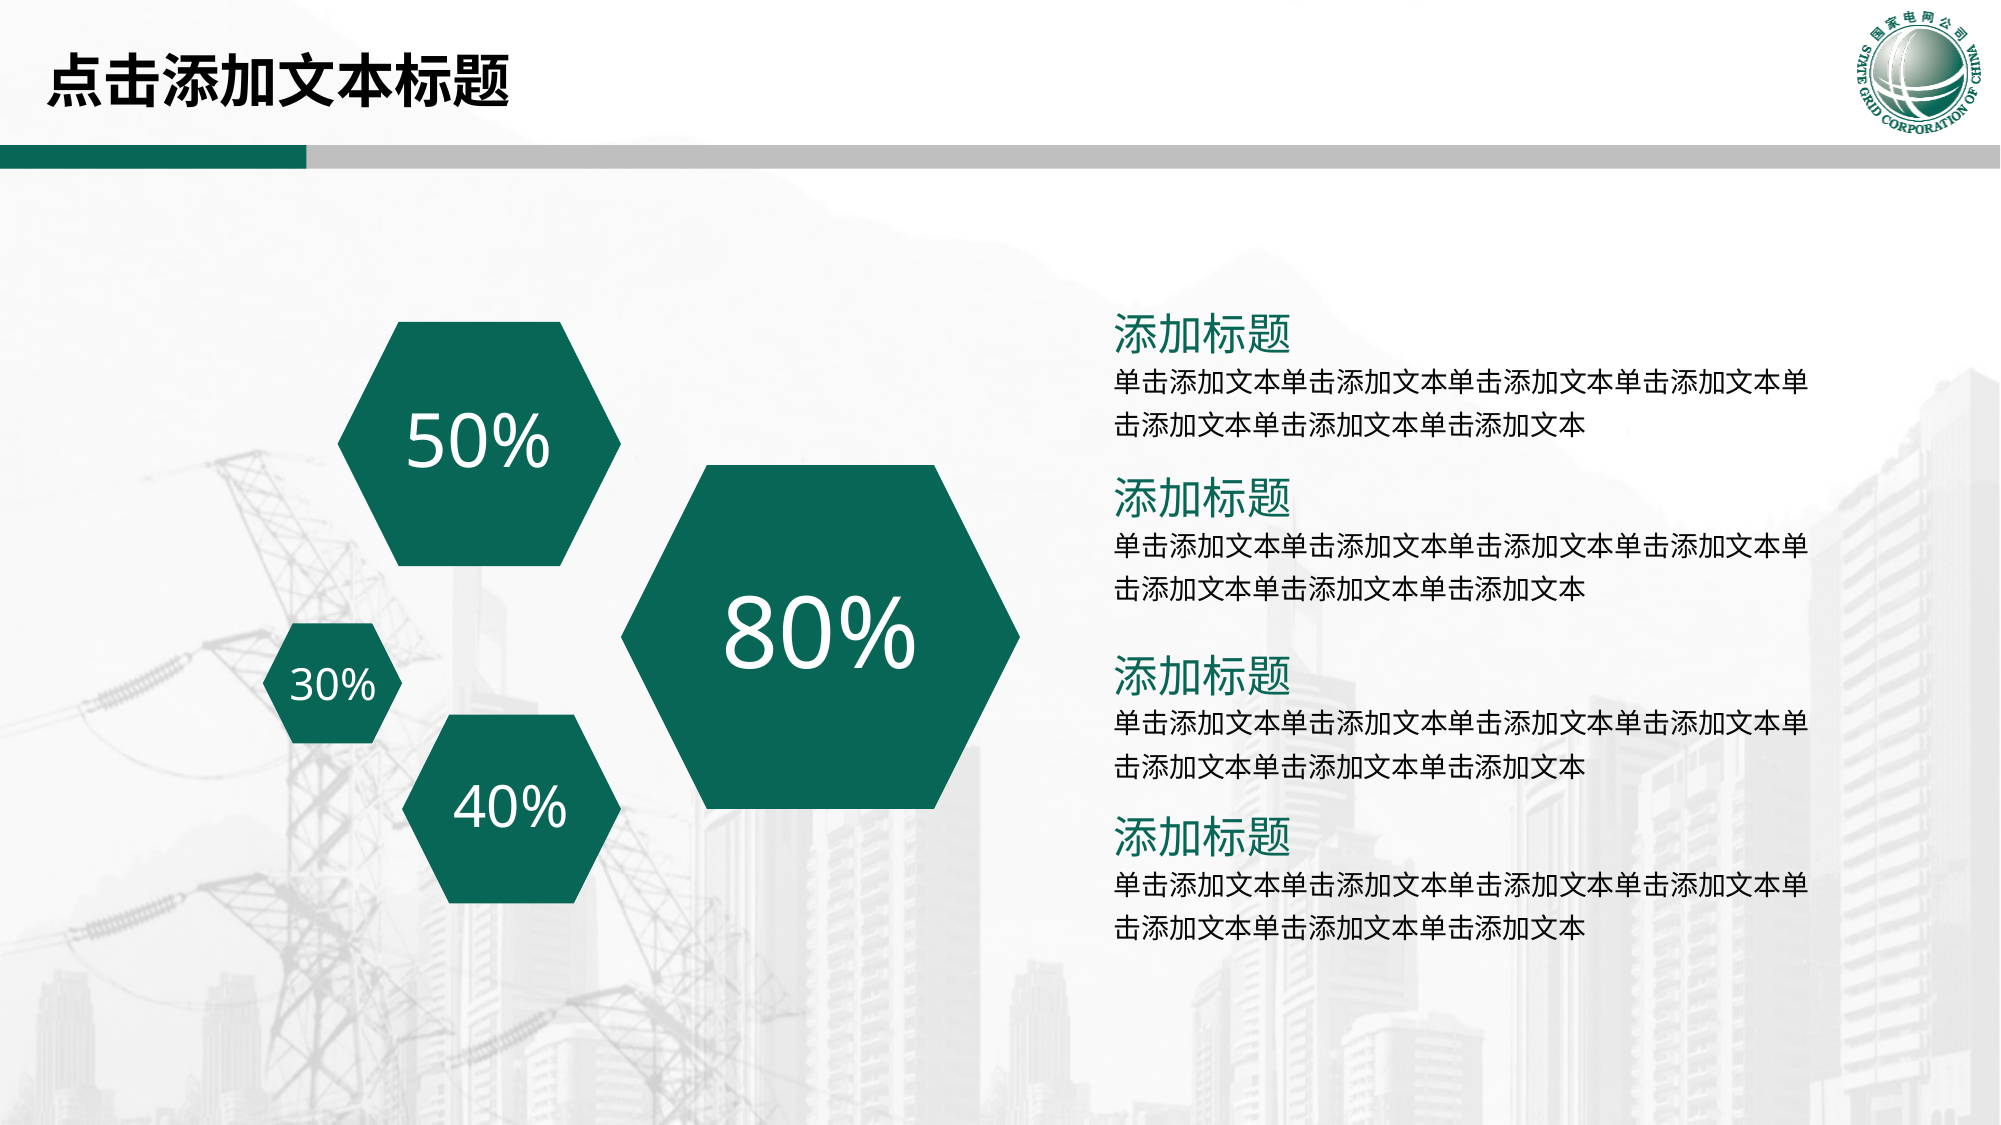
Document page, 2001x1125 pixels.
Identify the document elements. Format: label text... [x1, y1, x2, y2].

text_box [402, 714, 621, 904]
text_box 点击添加文本标题 [0, 37, 692, 122]
picture [0, 169, 2001, 1125]
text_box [1099, 469, 1824, 614]
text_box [260, 623, 407, 744]
picture [0, 0, 2001, 145]
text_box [1099, 808, 1824, 954]
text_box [1099, 304, 1824, 450]
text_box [620, 465, 1020, 809]
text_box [1099, 646, 1824, 792]
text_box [337, 321, 621, 567]
